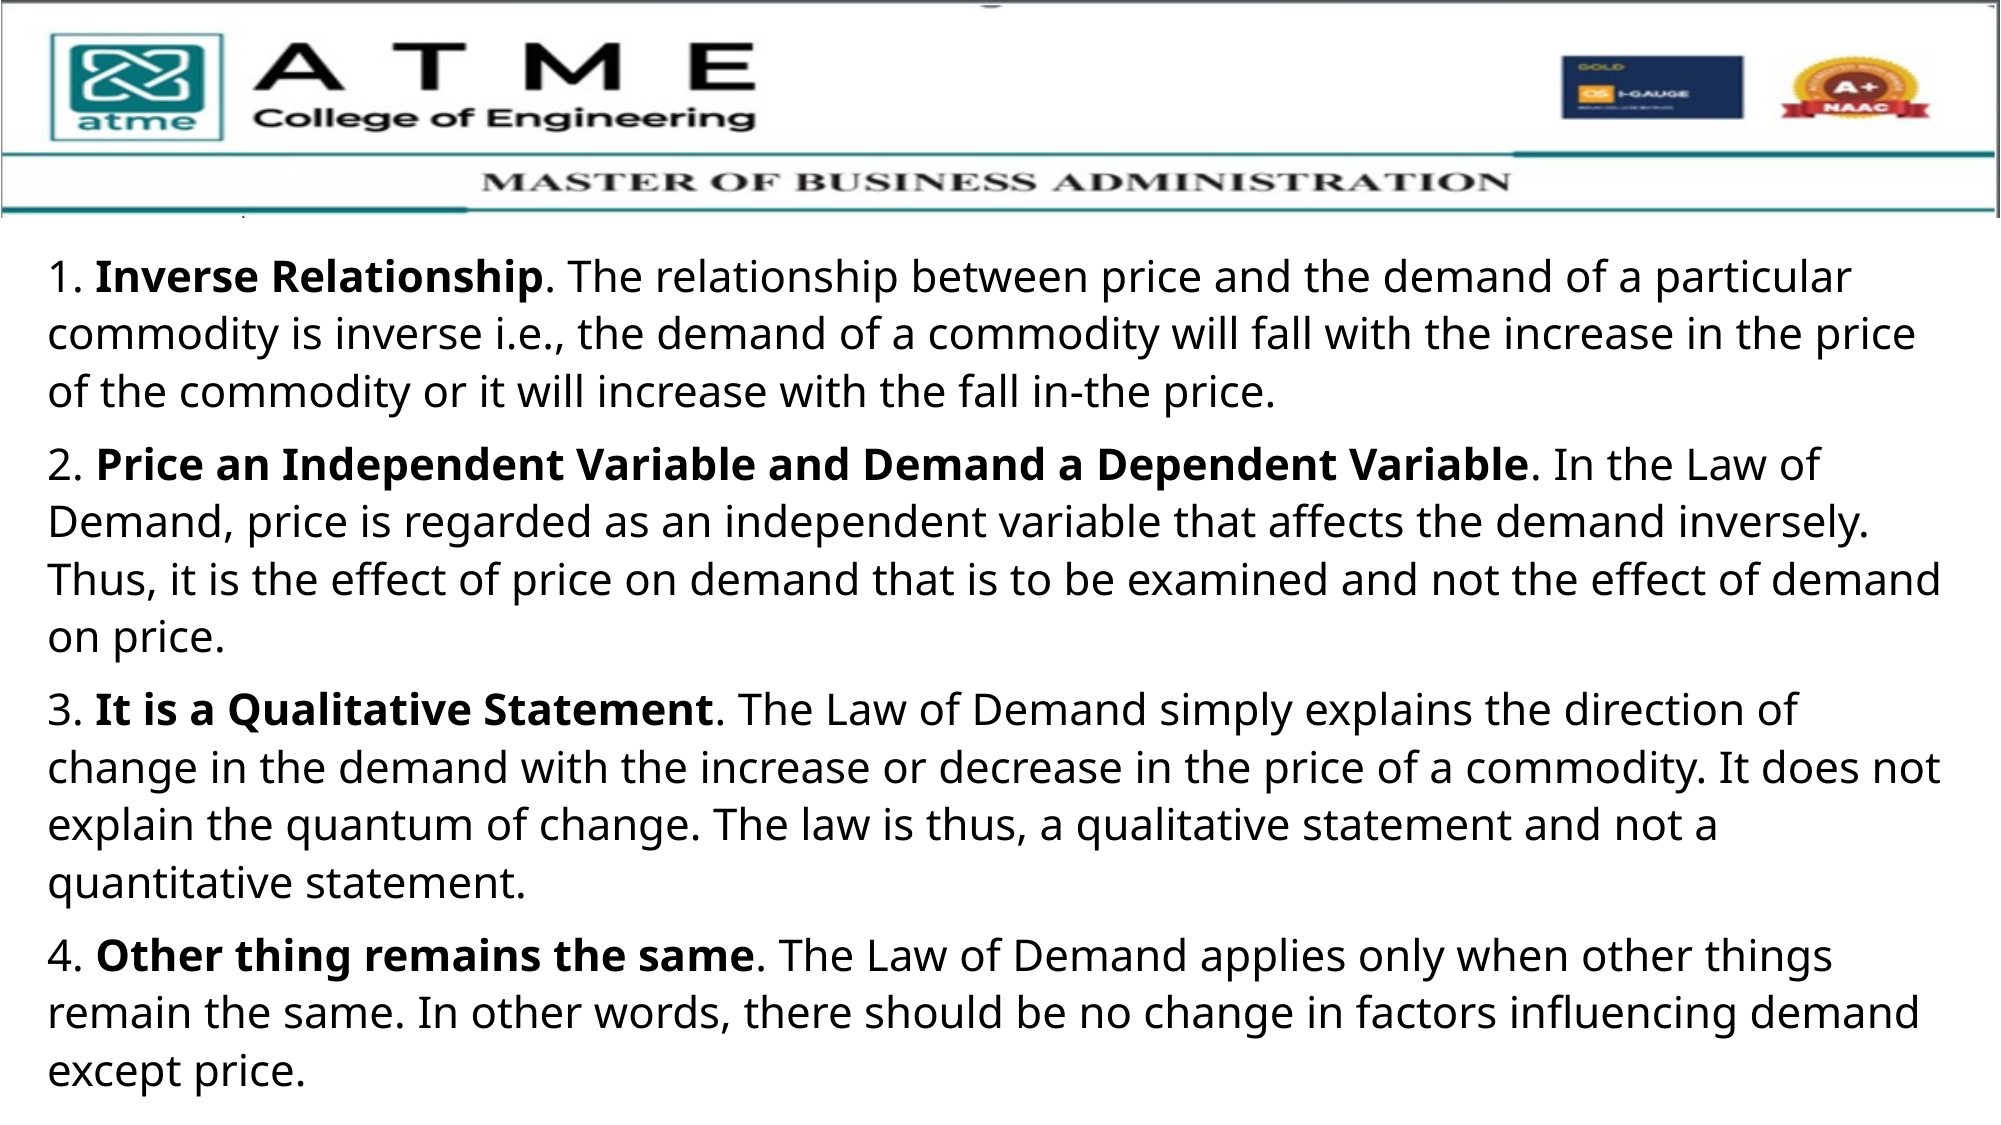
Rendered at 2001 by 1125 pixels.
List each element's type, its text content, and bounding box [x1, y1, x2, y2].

list 1. Inverse Relationship. The relationship between price and the demand of a particular commodity is inverse i.e., the demand of a commodity will fall with the increase in the price of the commodity or it will increase with the fall in-the price. 2. Price an Independent Variable and Demand a Dependent Variable. In the Law of Demand, price is regarded as an independent variable that affects the demand inversely. Thus, it is the effect of price on demand that is to be examined and not the effect of demand on price. 3. It is a Qualitative Statement. The Law of Demand simply explains the direction of change in the demand with the increase or decrease in the price of a commodity. It does not explain the quantum of change. The law is thus, a qualitative statement and not a quantitative statement. 4. Other thing remains the same. The Law of Demand applies only when other things remain the same. In other words, there should be no change in factors influencing demand except price. [32, 235, 1977, 1106]
picture [1, 0, 2000, 218]
